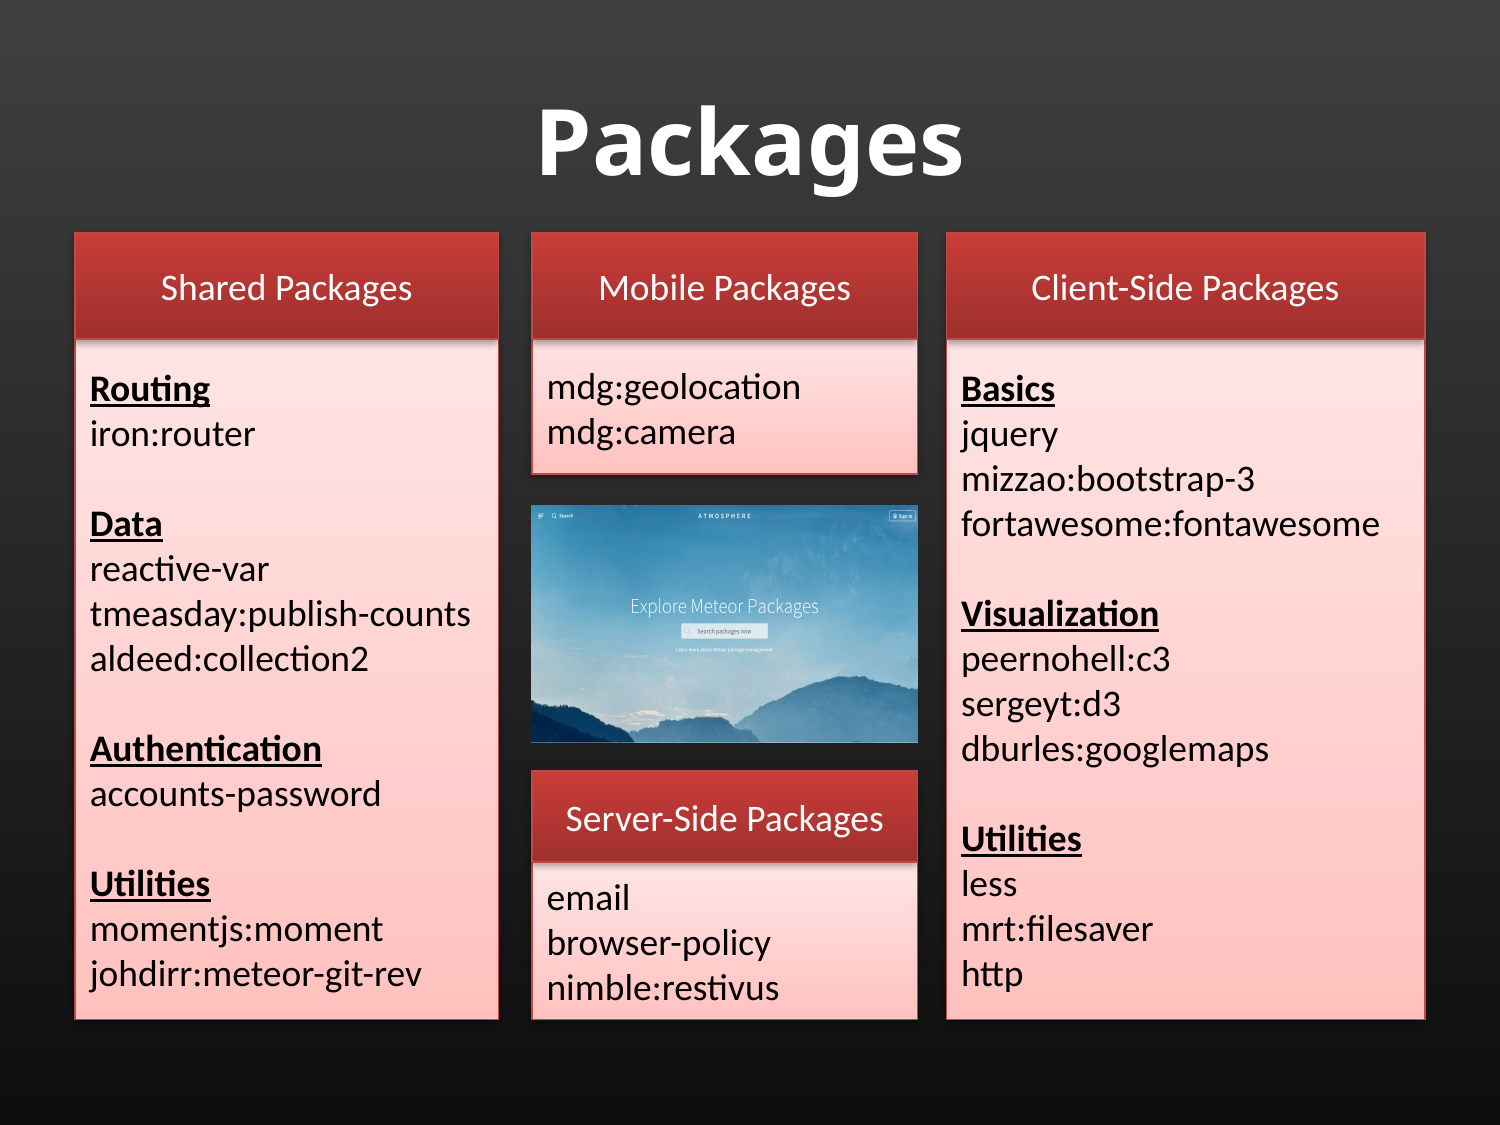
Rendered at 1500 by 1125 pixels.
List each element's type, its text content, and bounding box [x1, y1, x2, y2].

text_box Mobile Packages [531, 232, 918, 340]
text_box Basics jquery mizzao:bootstrap-3 fortawesome:fontawesome Visualization peernohell:c3 sergeyt:d3 dburles:googlemaps Utilities less mrt:filesaver http [946, 347, 1426, 1020]
text_box Server-Side Packages [531, 770, 918, 863]
picture [531, 505, 918, 743]
text_box Client-Side Packages [946, 232, 1426, 340]
title Packages [75, 45, 1425, 233]
text_box email browser-policy nimble:restivus [531, 869, 918, 1020]
text_box Routing iron:router Data reactive-var tmeasday:publish-counts aldeed:collection2 Authentication accounts-password Utilities momentjs:moment johdirr:meteor-git-rev [74, 348, 499, 1020]
text_box Shared Packages [74, 232, 499, 340]
text_box mdg:geolocation mdg:camera [531, 348, 918, 475]
